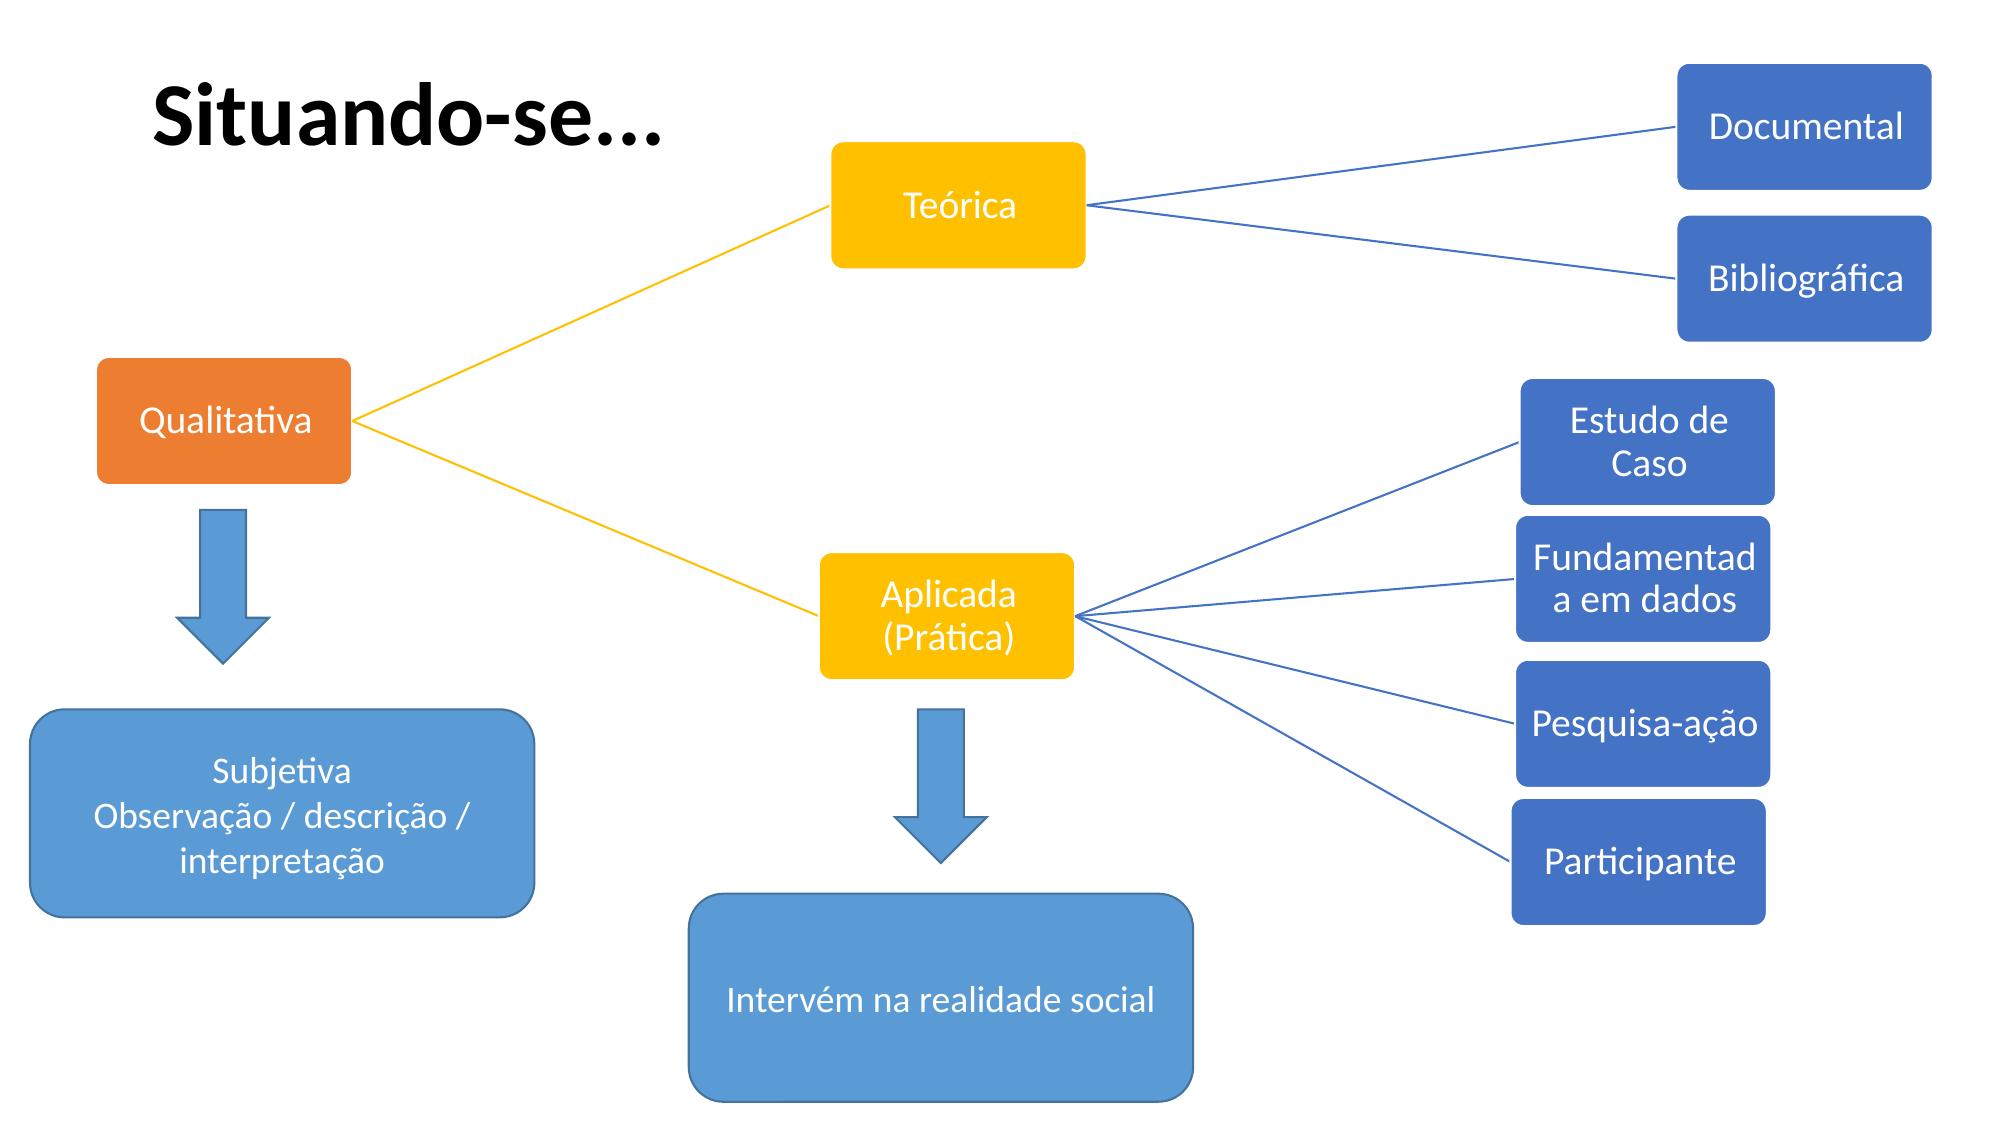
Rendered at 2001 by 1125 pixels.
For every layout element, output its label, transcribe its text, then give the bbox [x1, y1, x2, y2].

text_box Intervém na realidade social [687, 927, 1195, 1103]
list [67, 59, 1933, 927]
text_box Subjetiva Observação / descrição / interpretação [28, 708, 67, 919]
